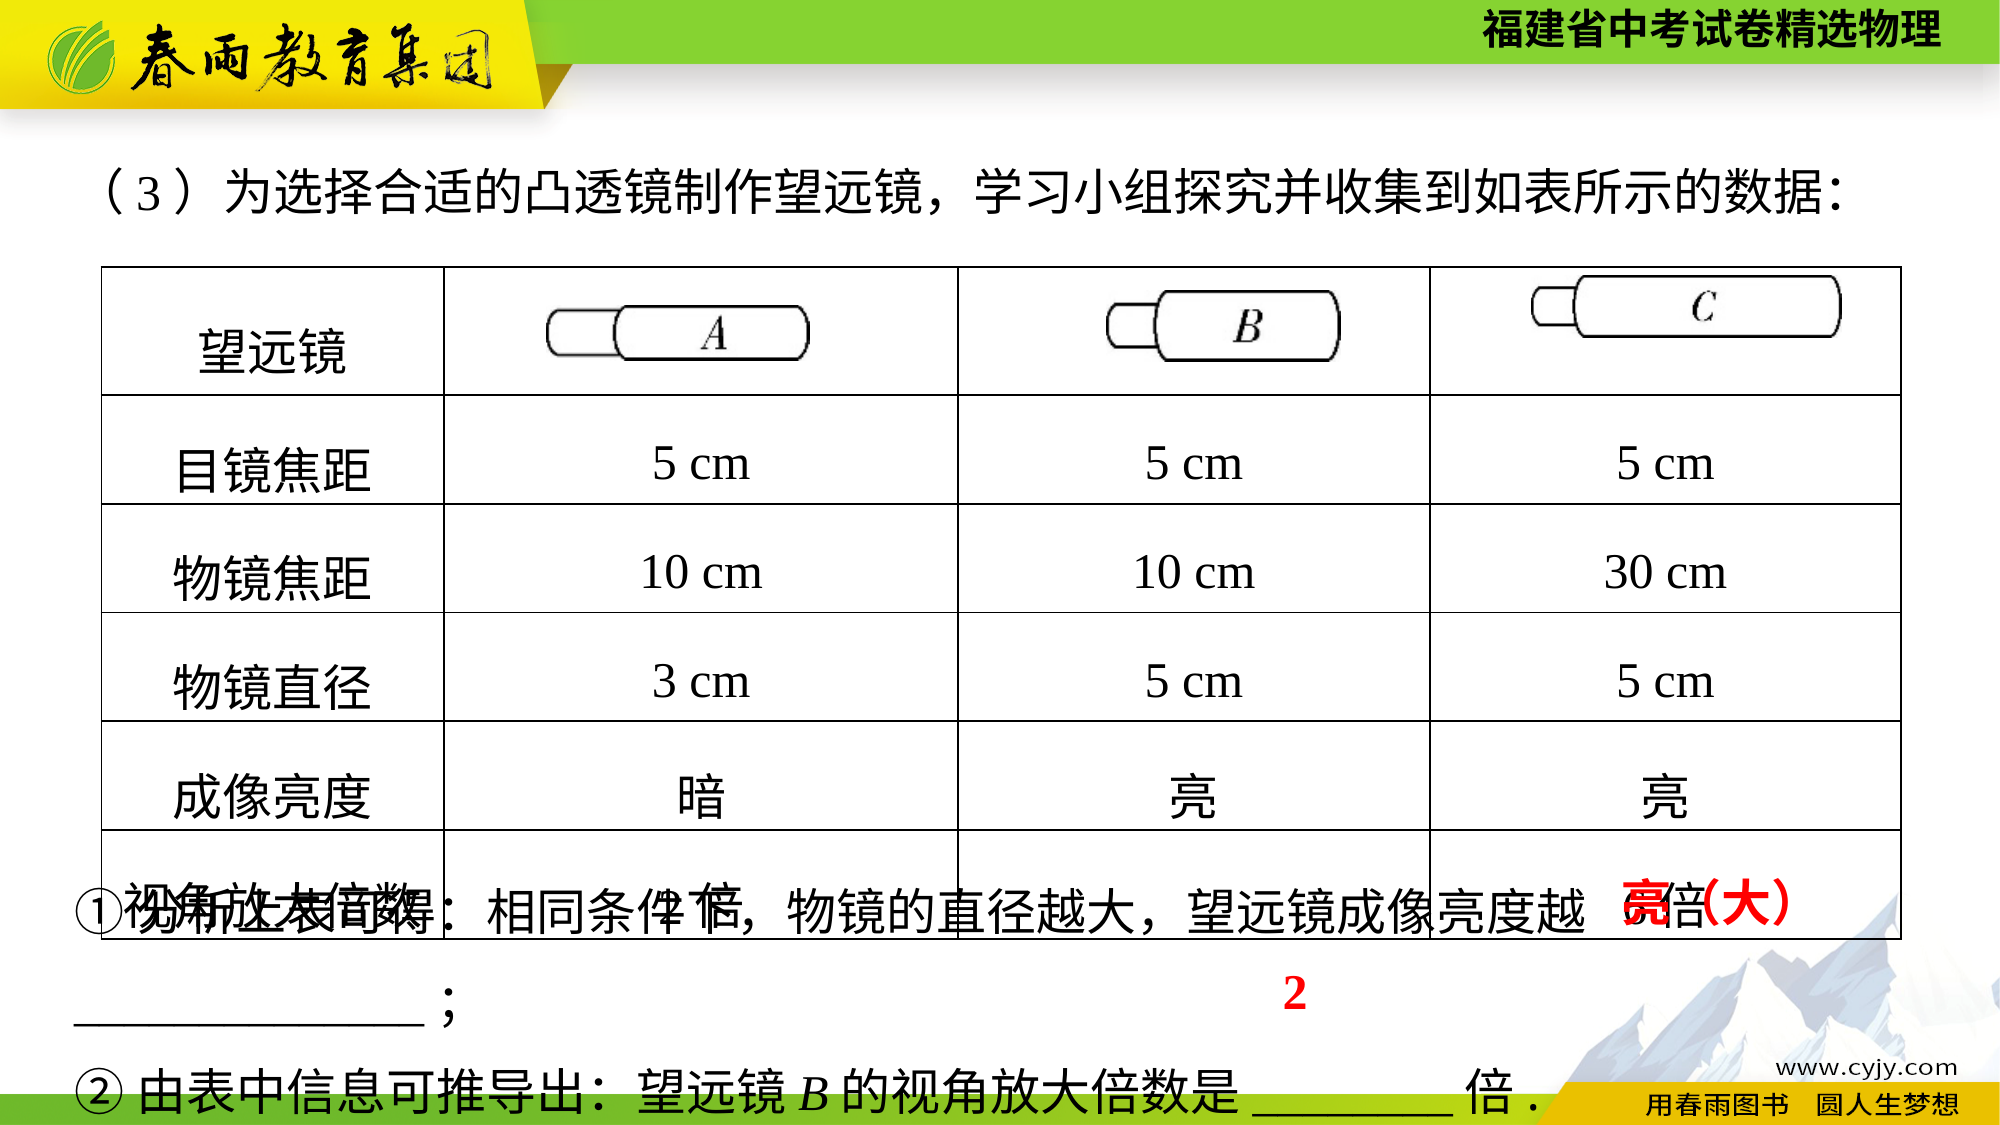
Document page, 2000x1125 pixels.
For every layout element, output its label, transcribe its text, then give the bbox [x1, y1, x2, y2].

text_box 2 [1267, 952, 1385, 1027]
table_header [959, 268, 1429, 394]
table_header [445, 268, 957, 394]
table_cell 亮 [959, 722, 1429, 829]
table_cell 2倍 [445, 831, 957, 938]
table_cell 30 cm [1431, 505, 1900, 612]
table_cell 暗 [445, 722, 957, 829]
table_cell 5 cm [1431, 396, 1900, 503]
table_cell 10 cm [959, 505, 1429, 612]
table_cell 5 cm [959, 613, 1429, 720]
table_cell 6倍 [1431, 831, 1900, 938]
table_header 望远镜 [102, 268, 443, 394]
table_cell [959, 831, 1429, 938]
list （3）为选择合适的凸透镜制作望远镜，学习小组探究并收集到如表所示的数据： ①分析上表可得：相同条件下，物镜的直径越大，望远镜成像亮度越______________； ②由表中信息可推导出：望远镜B的视角放大倍数是________倍. [59, 122, 1944, 1047]
table_cell 5 cm [959, 396, 1429, 503]
table_cell 物镜焦距 [102, 505, 443, 612]
picture [0, 0, 2000, 1125]
table_cell 目镜焦距 [102, 396, 443, 503]
table_header [1431, 268, 1900, 394]
table_cell 亮 [1431, 722, 1900, 829]
table_cell 10 cm [445, 505, 957, 612]
table_cell 成像亮度 [102, 722, 443, 829]
text_box 亮（大） [1606, 834, 1837, 939]
table_cell 物镜直径 [102, 613, 443, 720]
table_cell 5 cm [445, 396, 957, 503]
table_cell 3 cm [445, 613, 957, 720]
table_cell 5 cm [1431, 613, 1900, 720]
table_cell 视角放大倍数 [102, 831, 443, 938]
